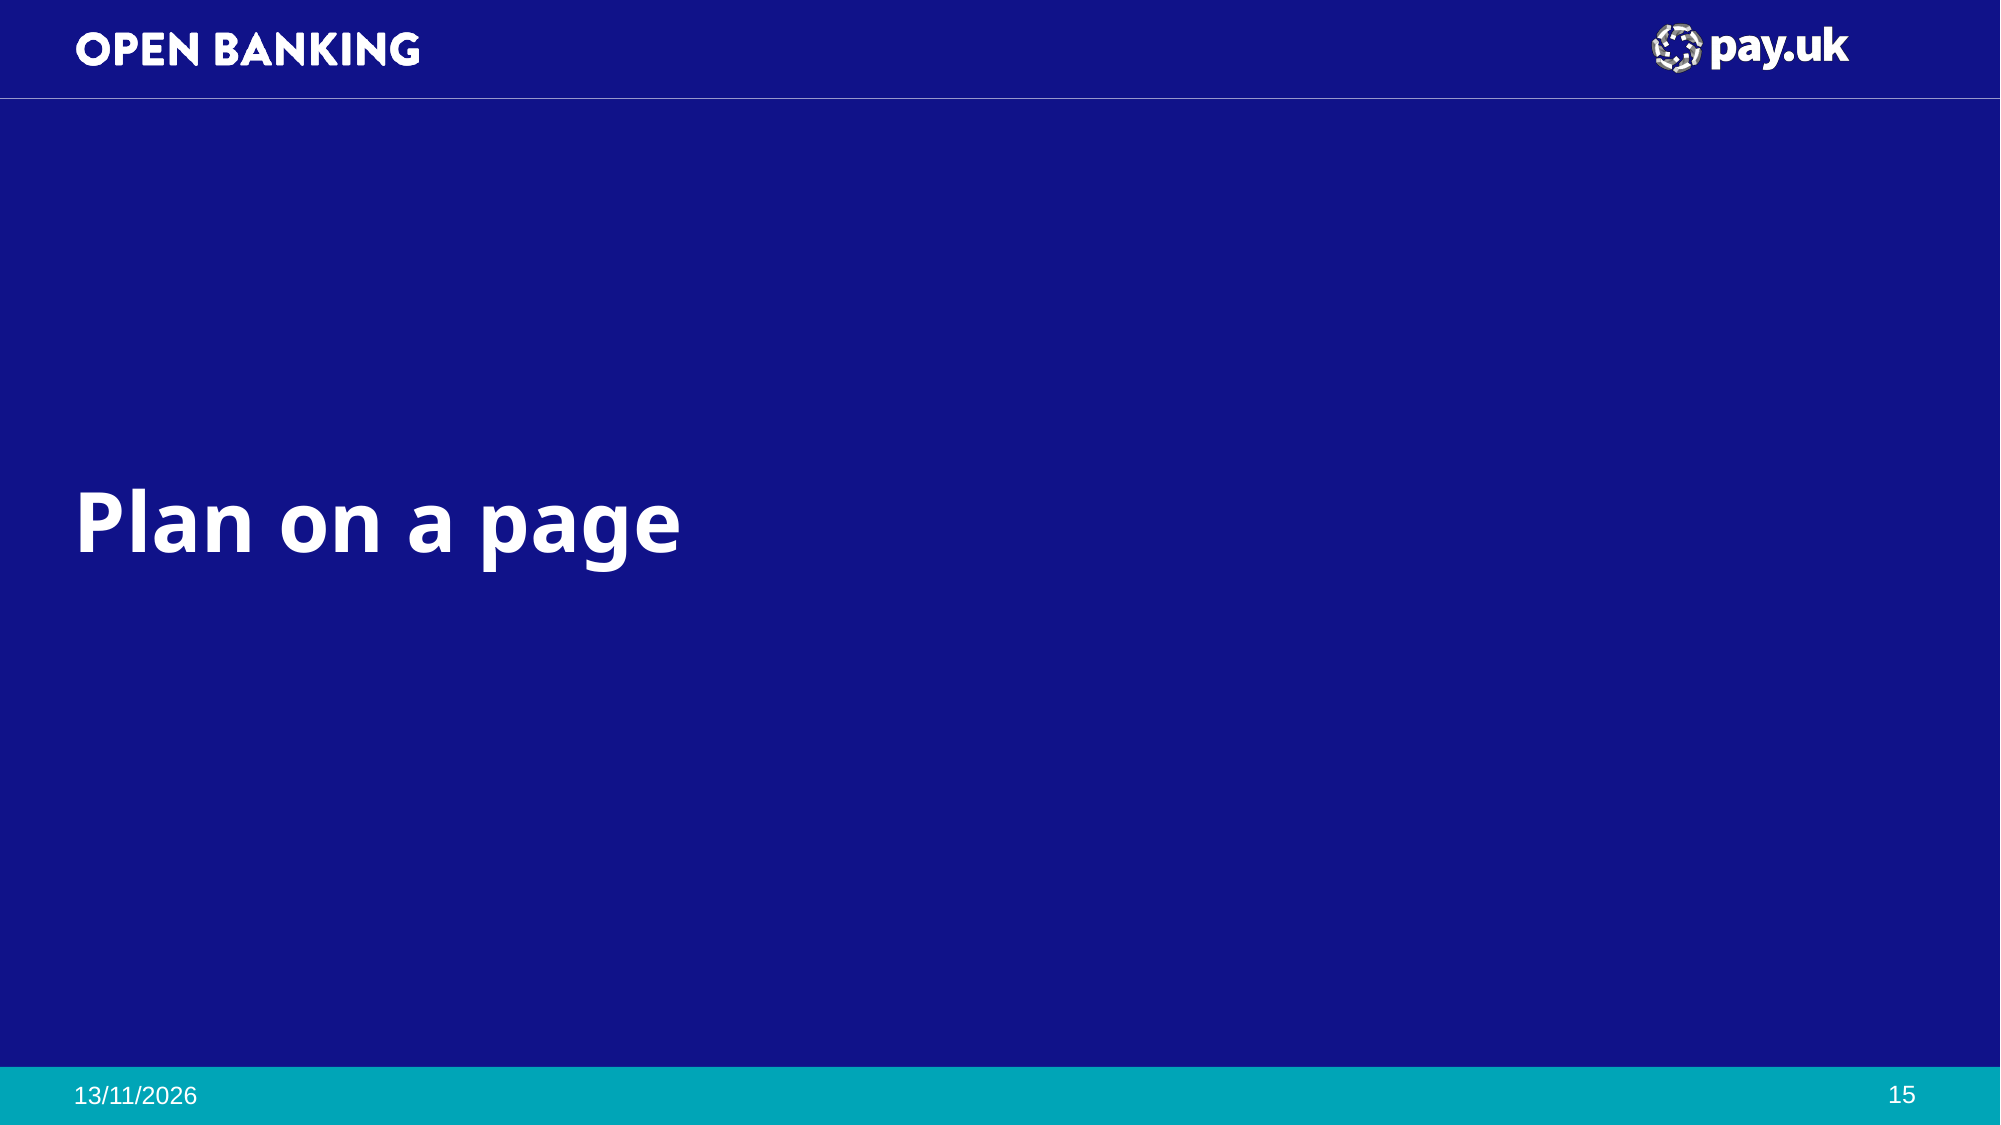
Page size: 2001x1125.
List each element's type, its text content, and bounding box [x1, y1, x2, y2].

picture [43, 0, 452, 99]
footer [662, 1064, 1338, 1124]
picture [1644, 12, 1856, 78]
slide_number 15 [1412, 1064, 1932, 1124]
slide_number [59, 1065, 509, 1125]
title Plan on a page [59, 105, 1750, 576]
